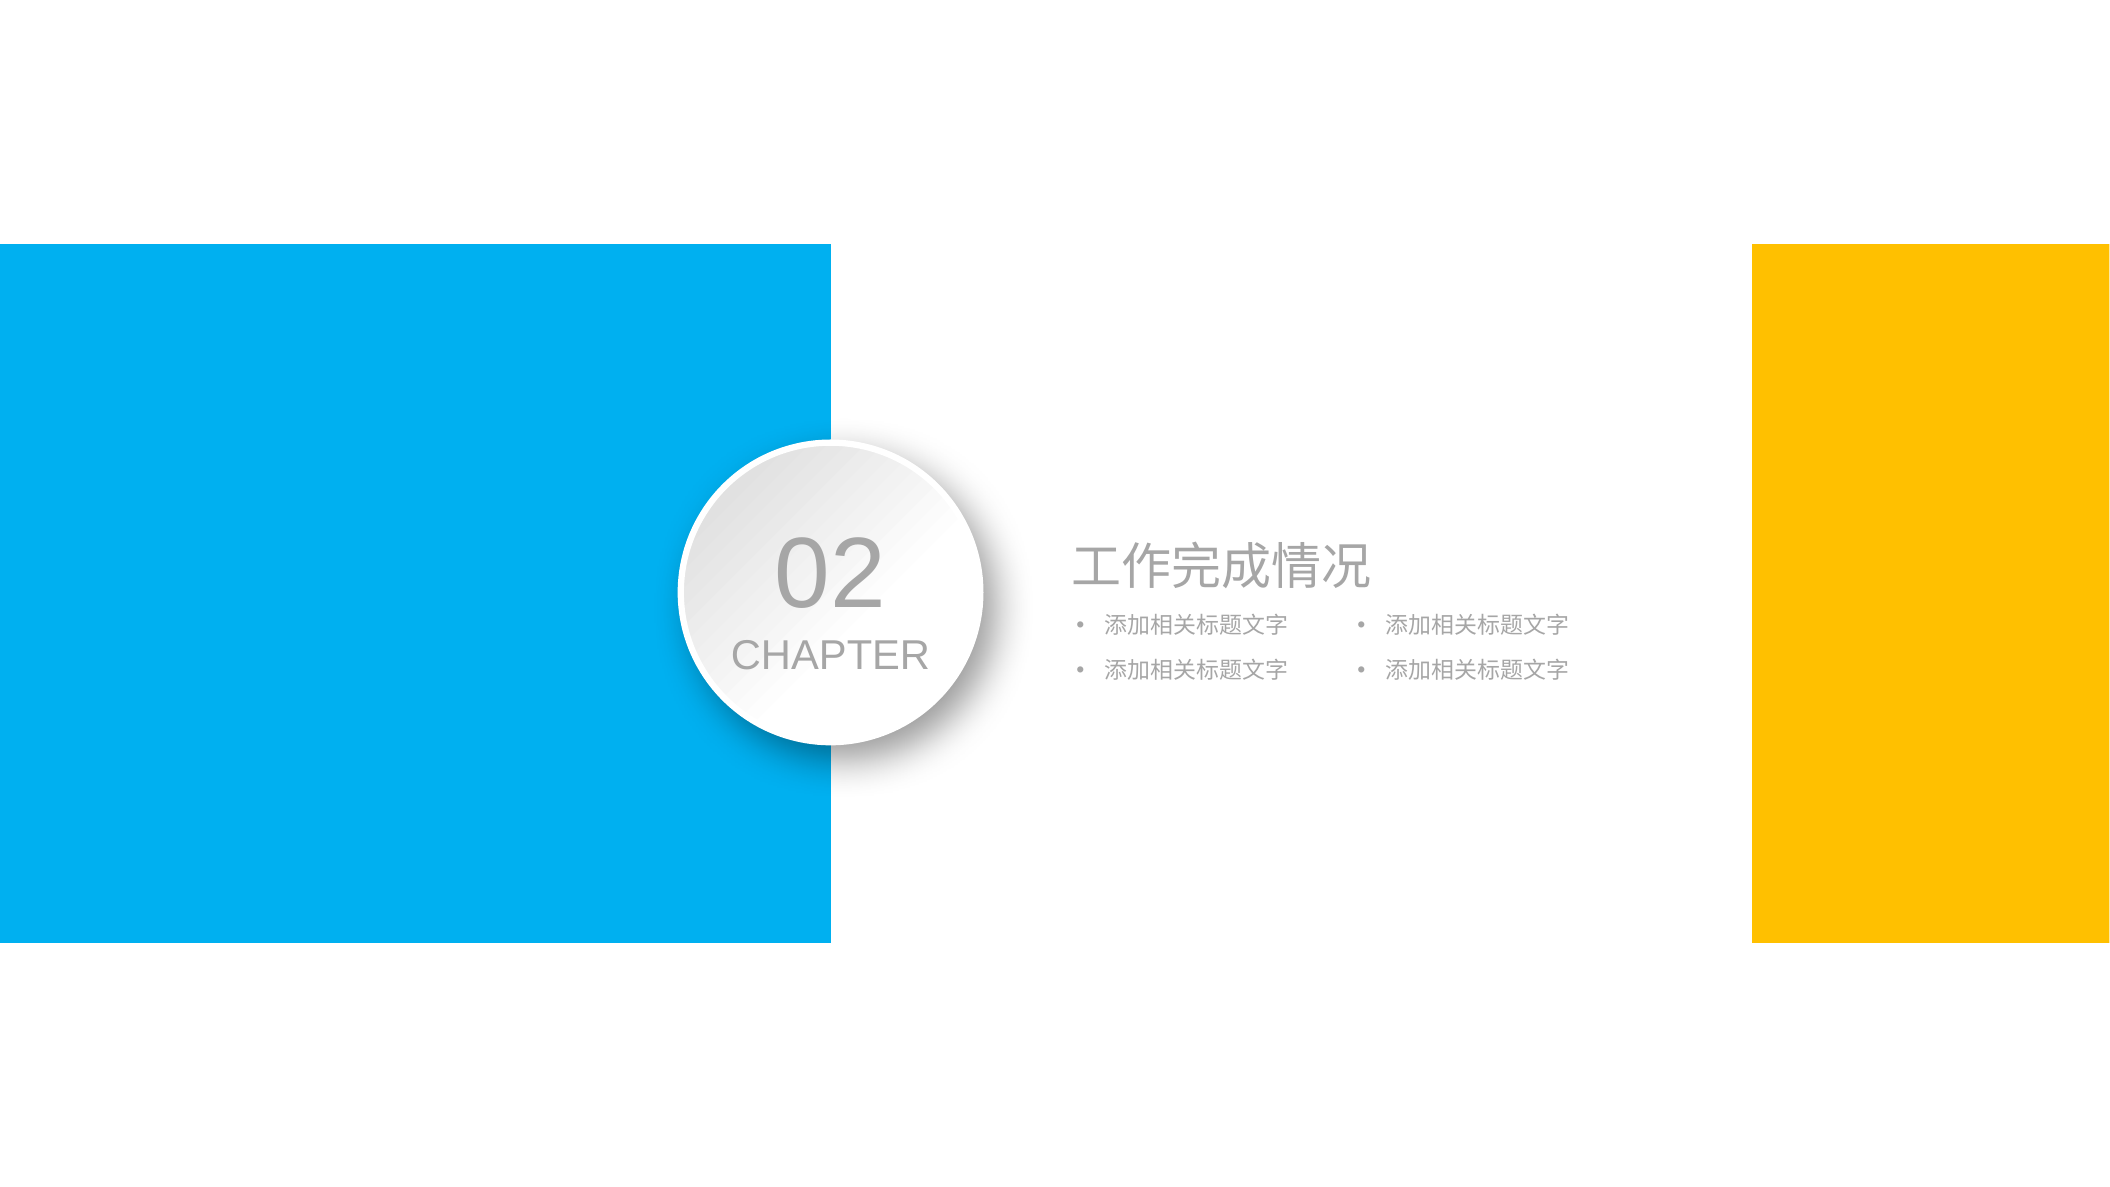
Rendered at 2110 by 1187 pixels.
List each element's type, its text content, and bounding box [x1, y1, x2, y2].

text_box 工作完成情况 [1071, 534, 1595, 595]
text_box 添加相关标题文字 [1061, 648, 1304, 691]
text_box 添加相关标题文字 [1342, 603, 1585, 646]
text_box [0, 243, 832, 943]
text_box [679, 441, 982, 744]
text_box 添加相关标题文字 [1342, 648, 1585, 691]
text_box 添加相关标题文字 [1061, 603, 1304, 646]
text_box 02 CHAPTER [706, 507, 955, 678]
text_box [1751, 243, 2110, 943]
